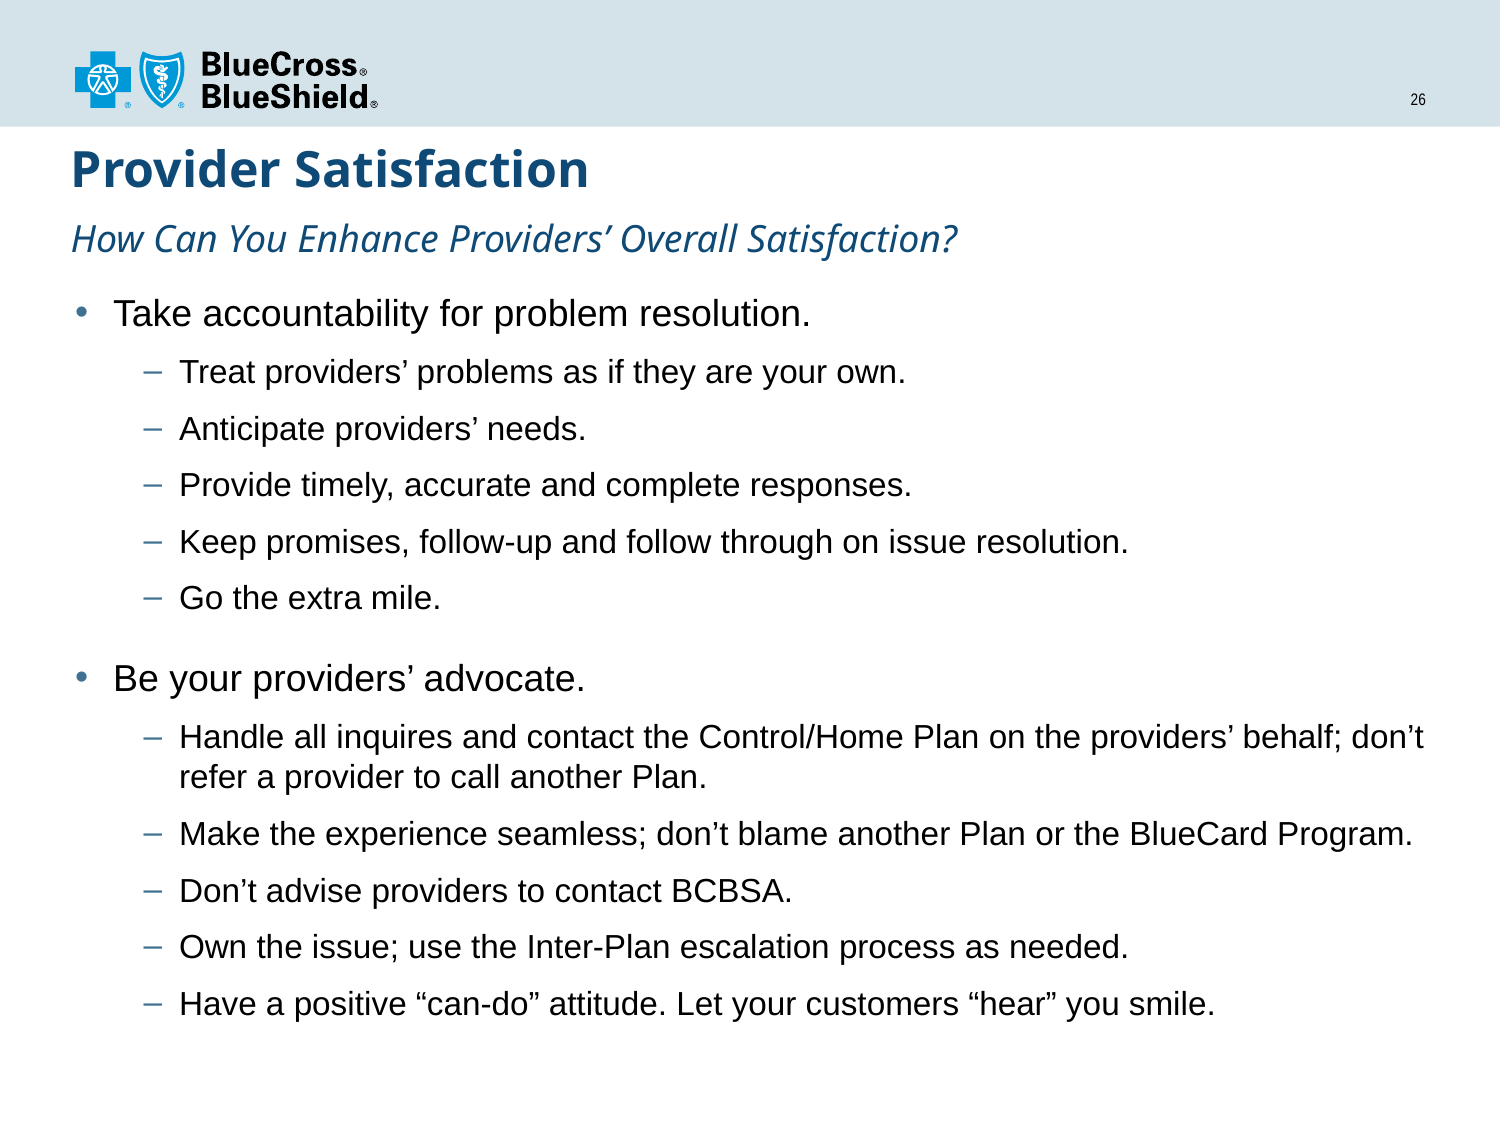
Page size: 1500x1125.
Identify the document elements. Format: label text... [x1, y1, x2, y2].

title Provider Satisfaction How Can You Enhance Providers’ Overall Satisfaction? [70, 135, 1496, 247]
picture [124, 101, 131, 109]
picture [178, 101, 185, 109]
list Take accountability for problem resolution. Treat providers’ problems as if they are your own. Anticipate providers’ needs. Provide timely, accurate and complete responses. Keep promises, follow-up and follow through on issue resolution. Go the extra mile. Be your providers’ advocate. Handle all inquires and contact the Control/Home Plan on the providers’ behalf; don’t refer a provider to call another Plan. Make the experience seamless; don’t blame another Plan or the BlueCard Program. Don’t advise providers to contact BCBSA. Own the issue; use the Inter-Plan escalation process as needed. Have a positive “can-do” attitude. Let your customers “hear” you smile. [75, 281, 1456, 1061]
